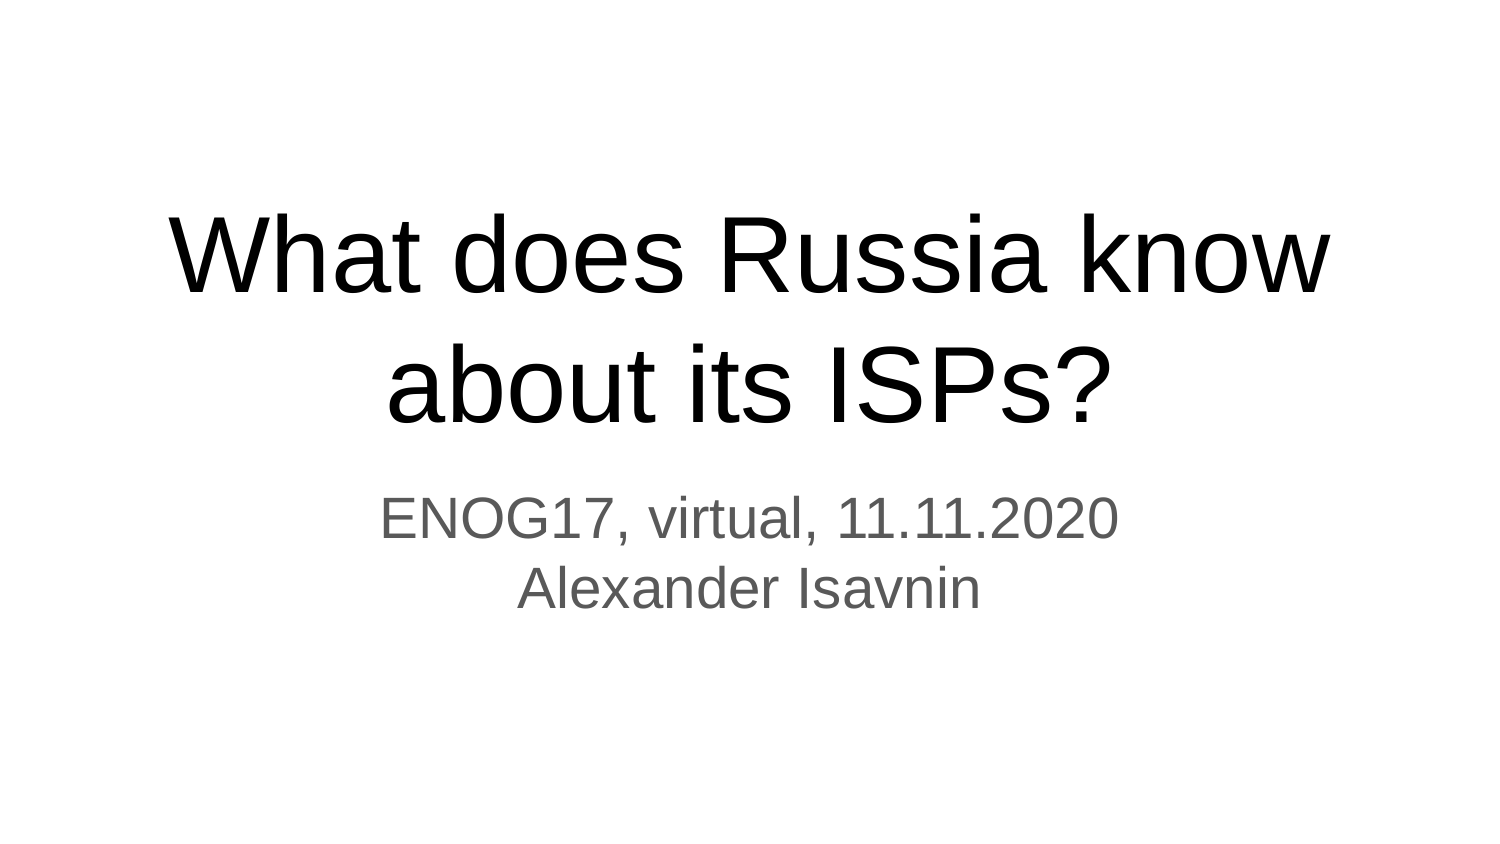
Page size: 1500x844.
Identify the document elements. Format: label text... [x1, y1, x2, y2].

subtitle ENOG17, virtual, 11.11.2020 Alexander Isavnin [51, 464, 1449, 595]
title What does Russia know about its ISPs? [51, 122, 1449, 459]
